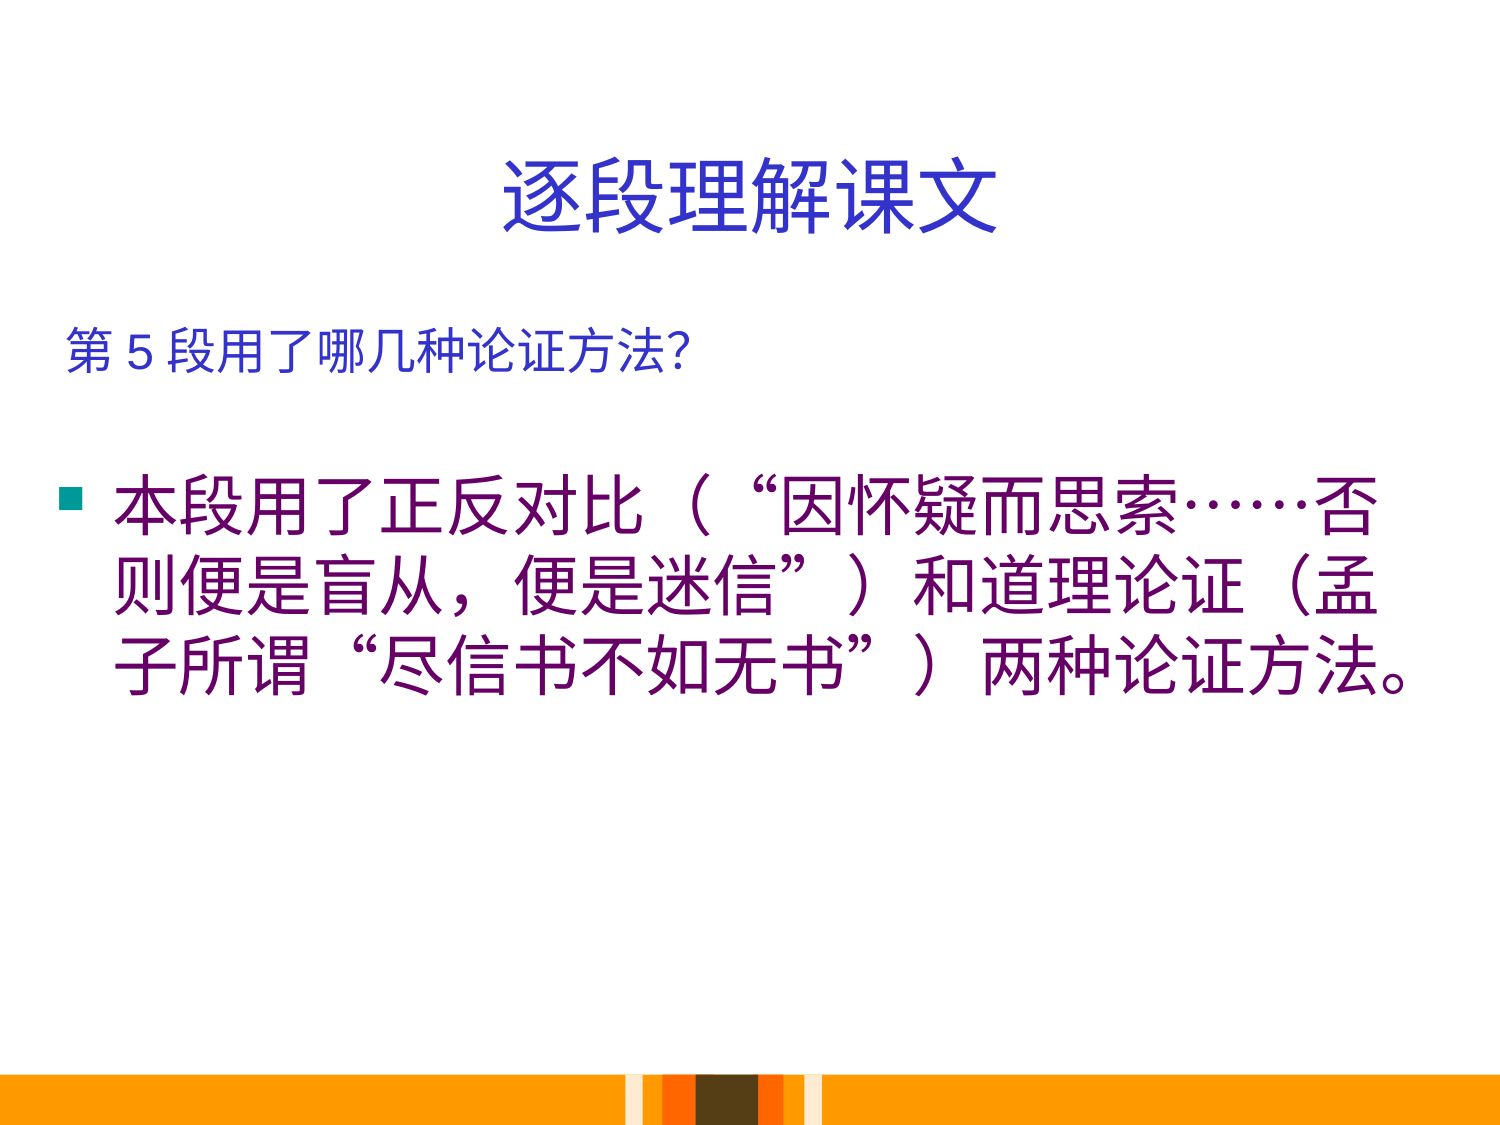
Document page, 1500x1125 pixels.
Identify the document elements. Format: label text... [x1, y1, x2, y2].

list 第5段用了哪几种论证方法？ [49, 312, 1451, 1001]
text_box 本段用了正反对比（“因怀疑而思索……否则便是盲从，便是迷信”）和道理论证（孟子所谓“尽信书不如无书”）两种论证方法。 [41, 456, 1443, 1012]
title 逐段理解课文 [49, 99, 1451, 288]
